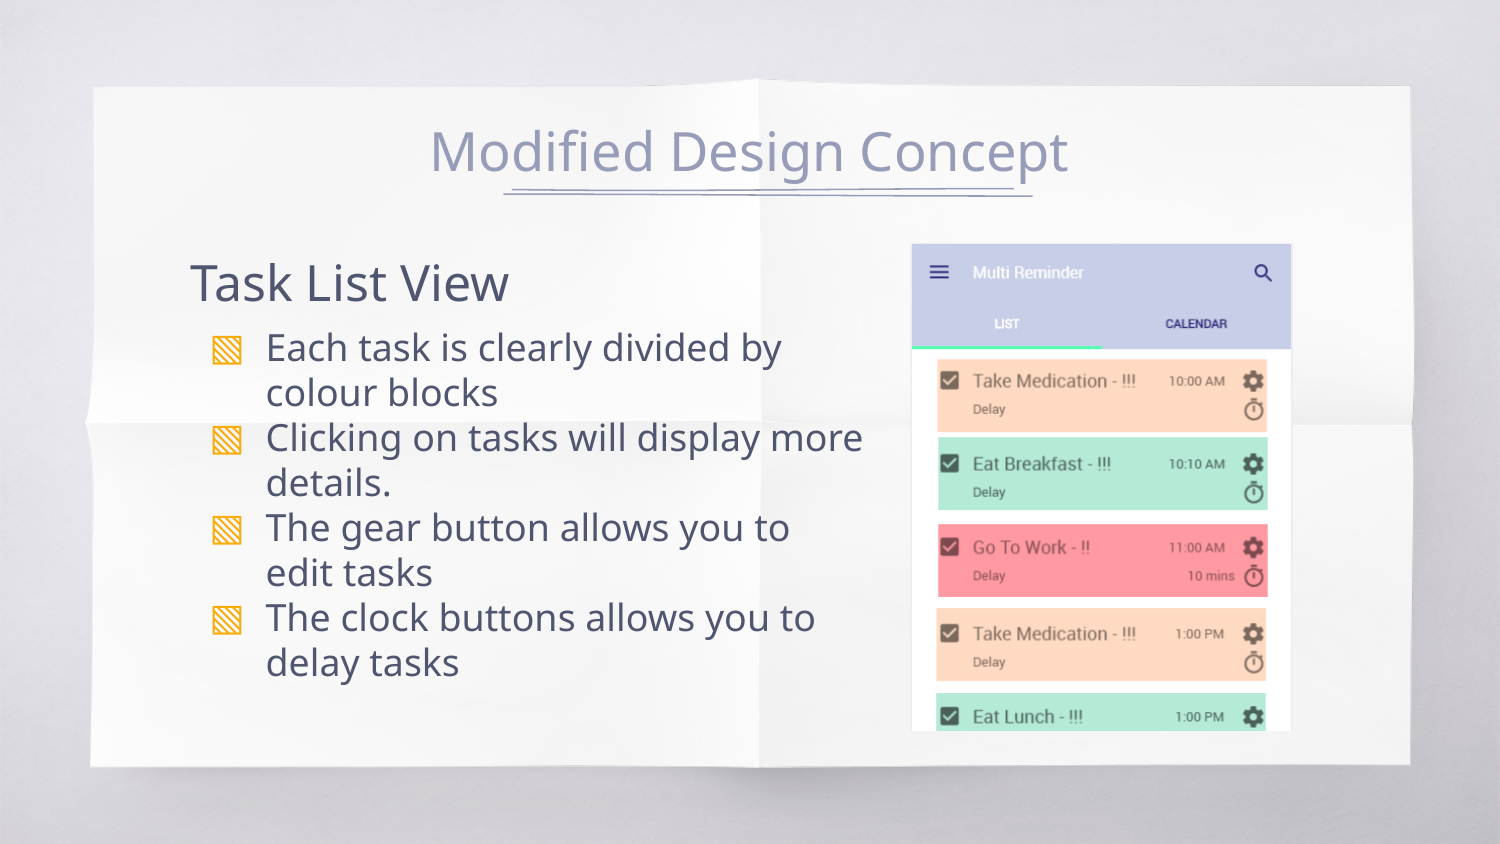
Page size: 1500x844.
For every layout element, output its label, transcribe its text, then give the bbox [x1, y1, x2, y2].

picture [0, 0, 1500, 844]
list Task List View Each task is clearly divided by colour blocks Clicking on tasks will display more details. The gear button allows you to edit tasks The clock buttons allows you to delay tasks [175, 236, 883, 739]
title Modified Design Concept [168, 84, 1332, 197]
